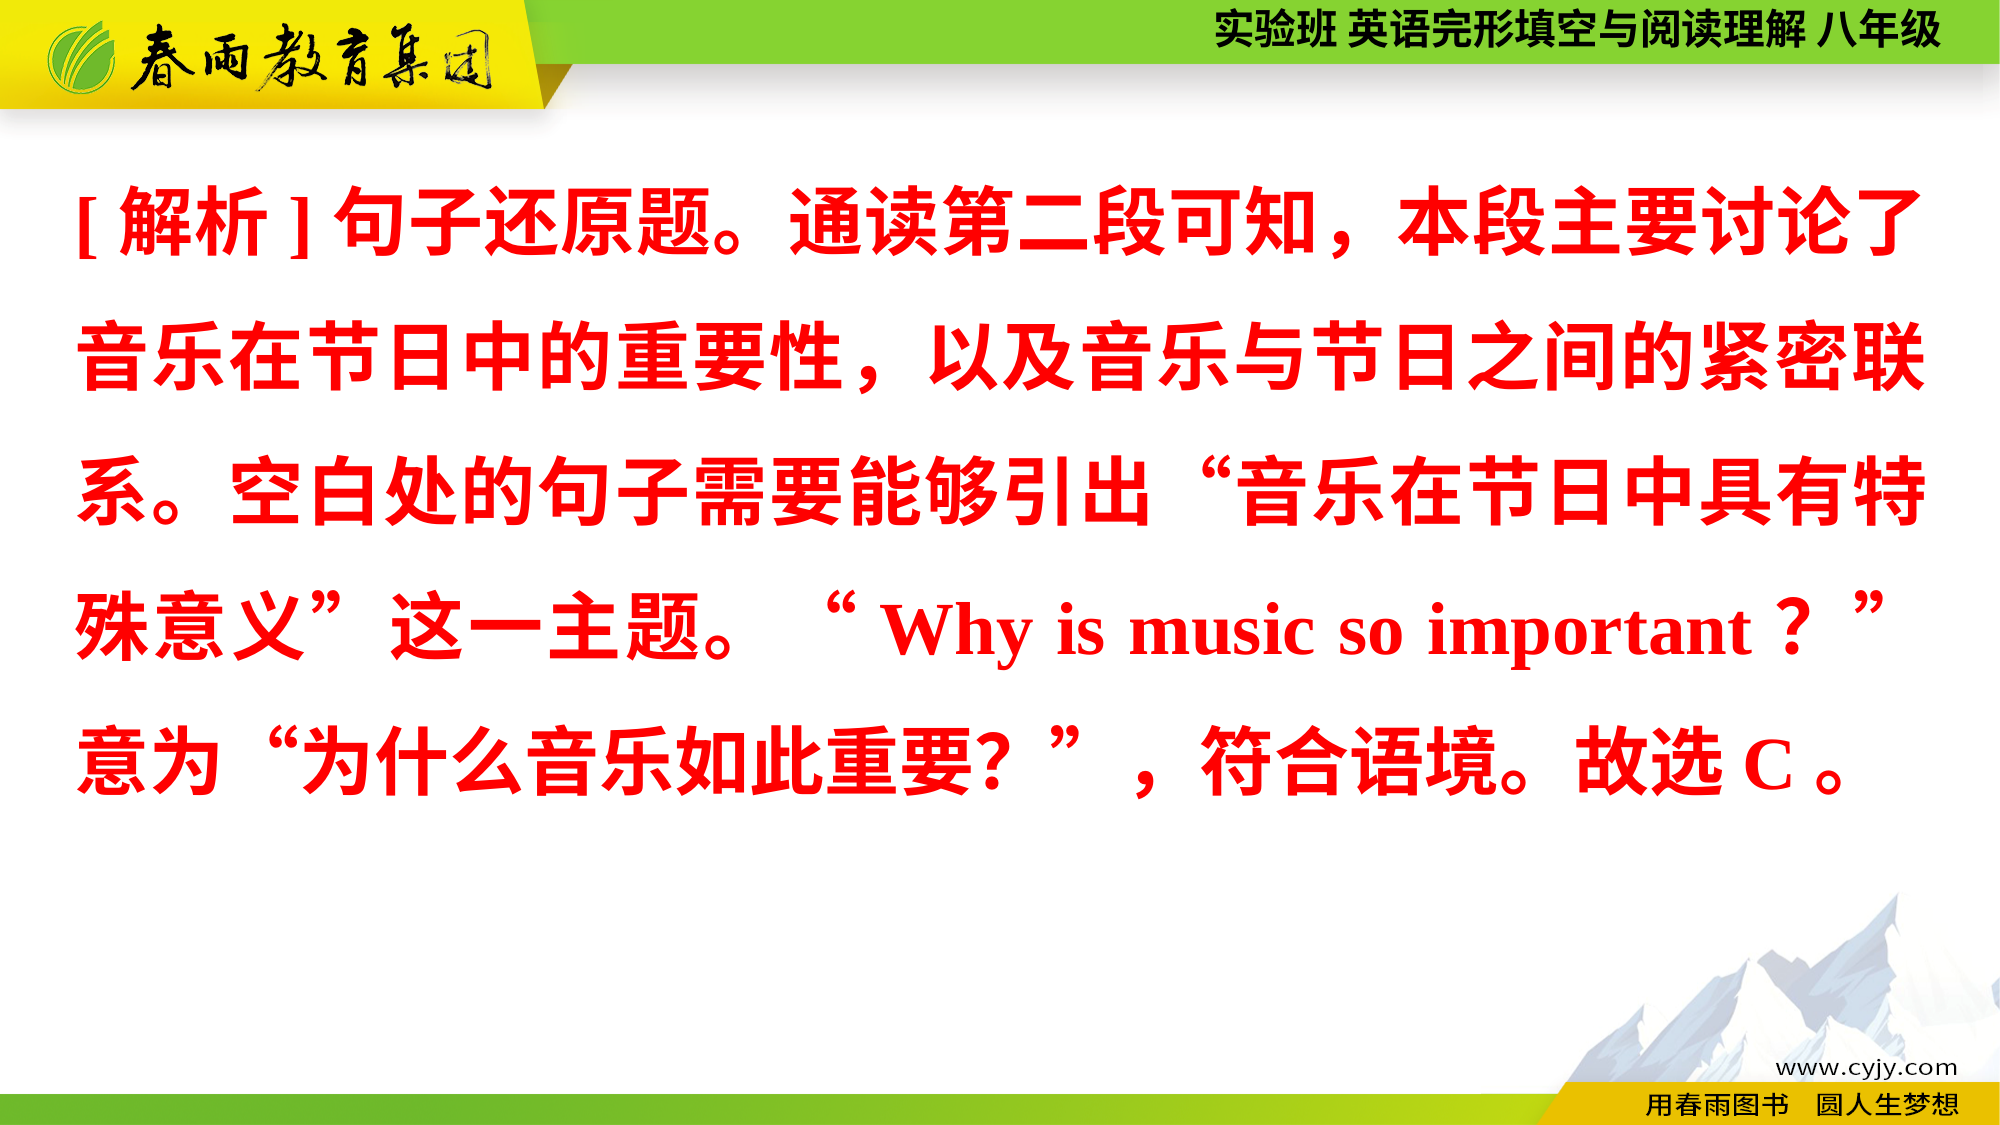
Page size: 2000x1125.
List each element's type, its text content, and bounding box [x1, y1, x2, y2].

list [解析]句子还原题。通读第二段可知，本段主要讨论了音乐在节日中的重要性，以及音乐与节日之间的紧密联系。空白处的句子需要能够引出“音乐在节日中具有特殊意义”这一主题。“Why is music so important？”意为“为什么音乐如此重要？”，符合语境。故选C。 [59, 122, 1944, 820]
picture [0, 0, 2000, 1125]
